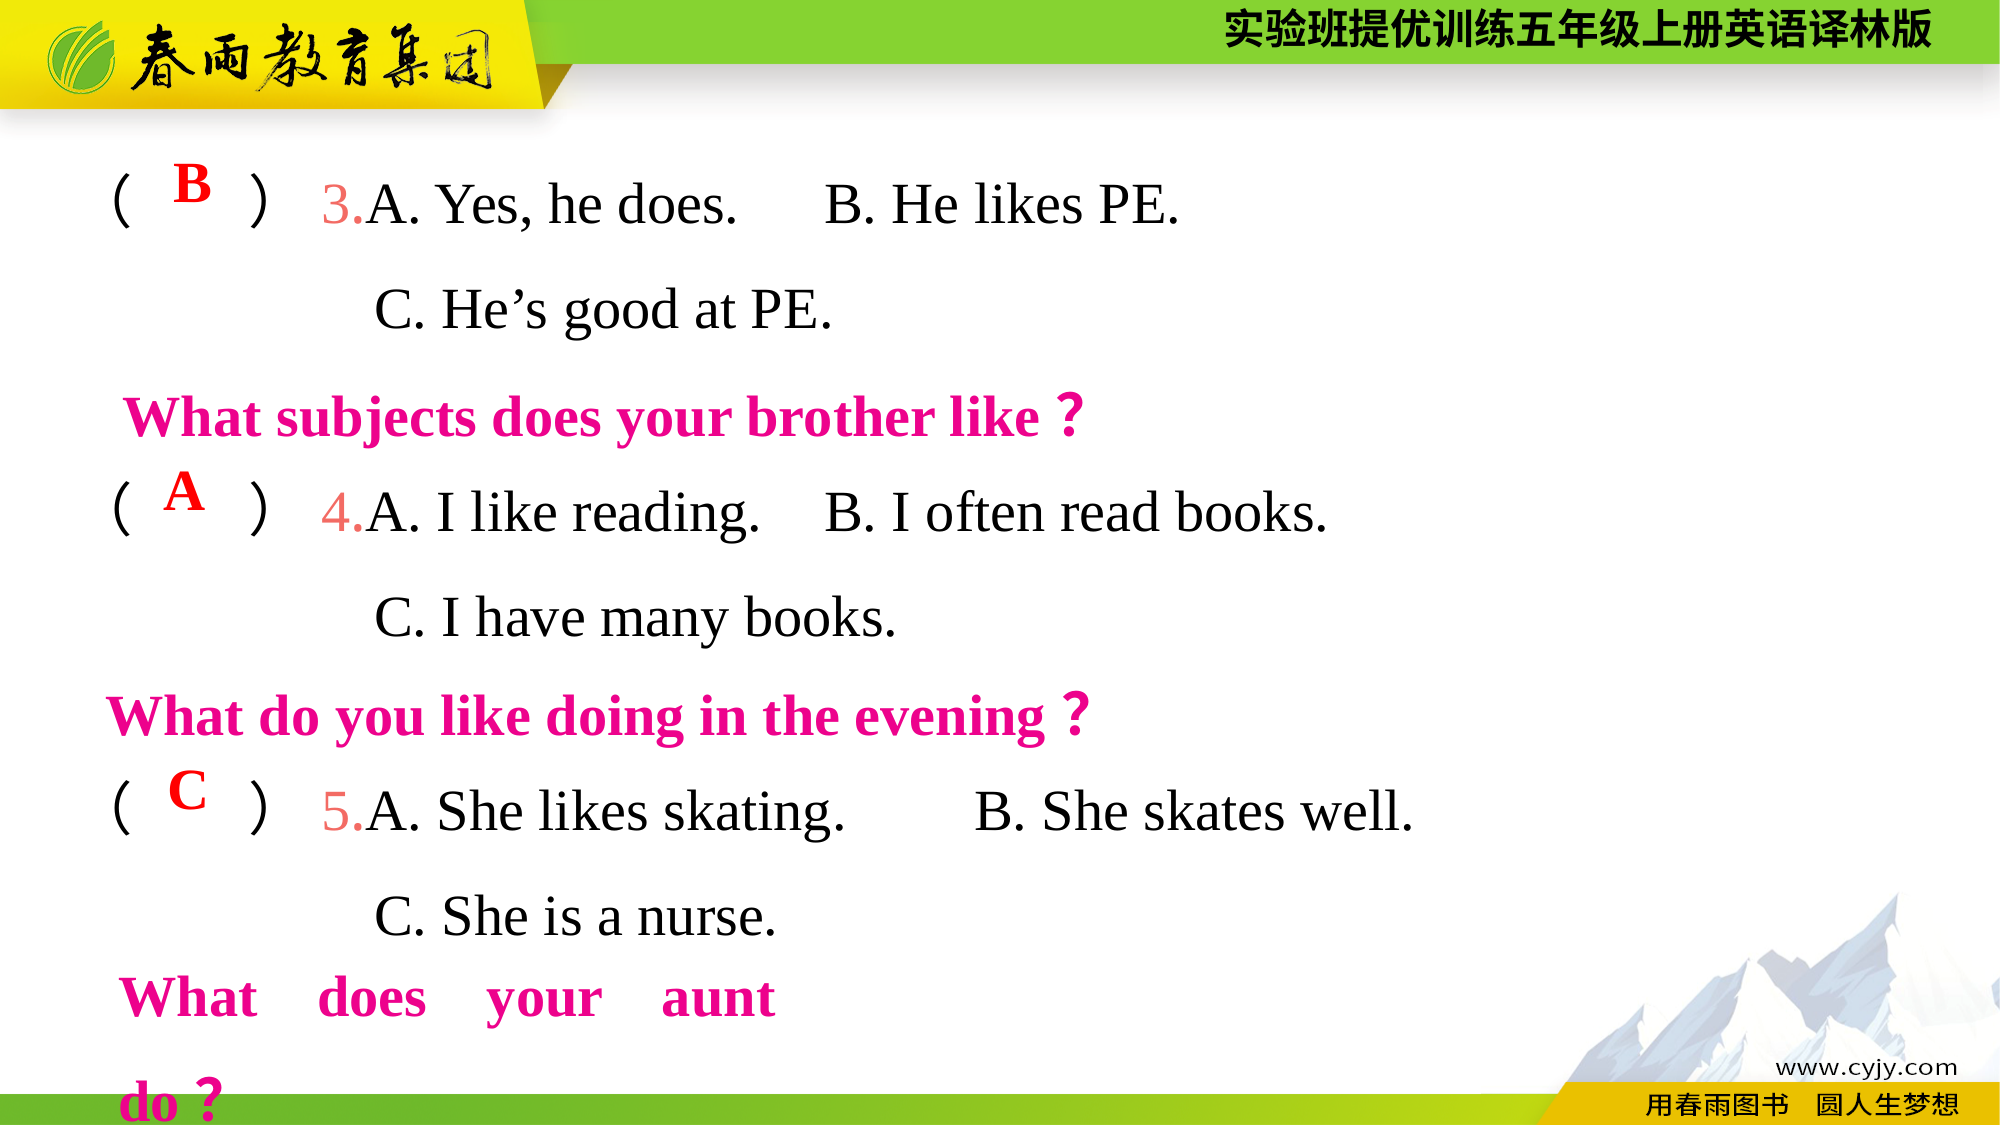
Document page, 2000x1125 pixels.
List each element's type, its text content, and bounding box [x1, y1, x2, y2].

picture [0, 0, 2000, 1125]
text_box （ ）4.A. I like reading. B. I often read books. C. I have many books. （ ）5.A. She likes skating. B. She skates well. C. She is a nurse. [59, 430, 1944, 955]
text_box B [158, 137, 228, 222]
list （ ）3.A. Yes, he does. B. He likes PE. C. He’s good at PE. [59, 122, 1944, 350]
text_box What subjects does your brother like？ [107, 335, 1187, 455]
text_box C [153, 743, 225, 829]
text_box What does your aunt do？ [103, 915, 791, 1036]
text_box A [148, 444, 221, 530]
text_box What do you like doing in the evening？ [90, 634, 1205, 755]
